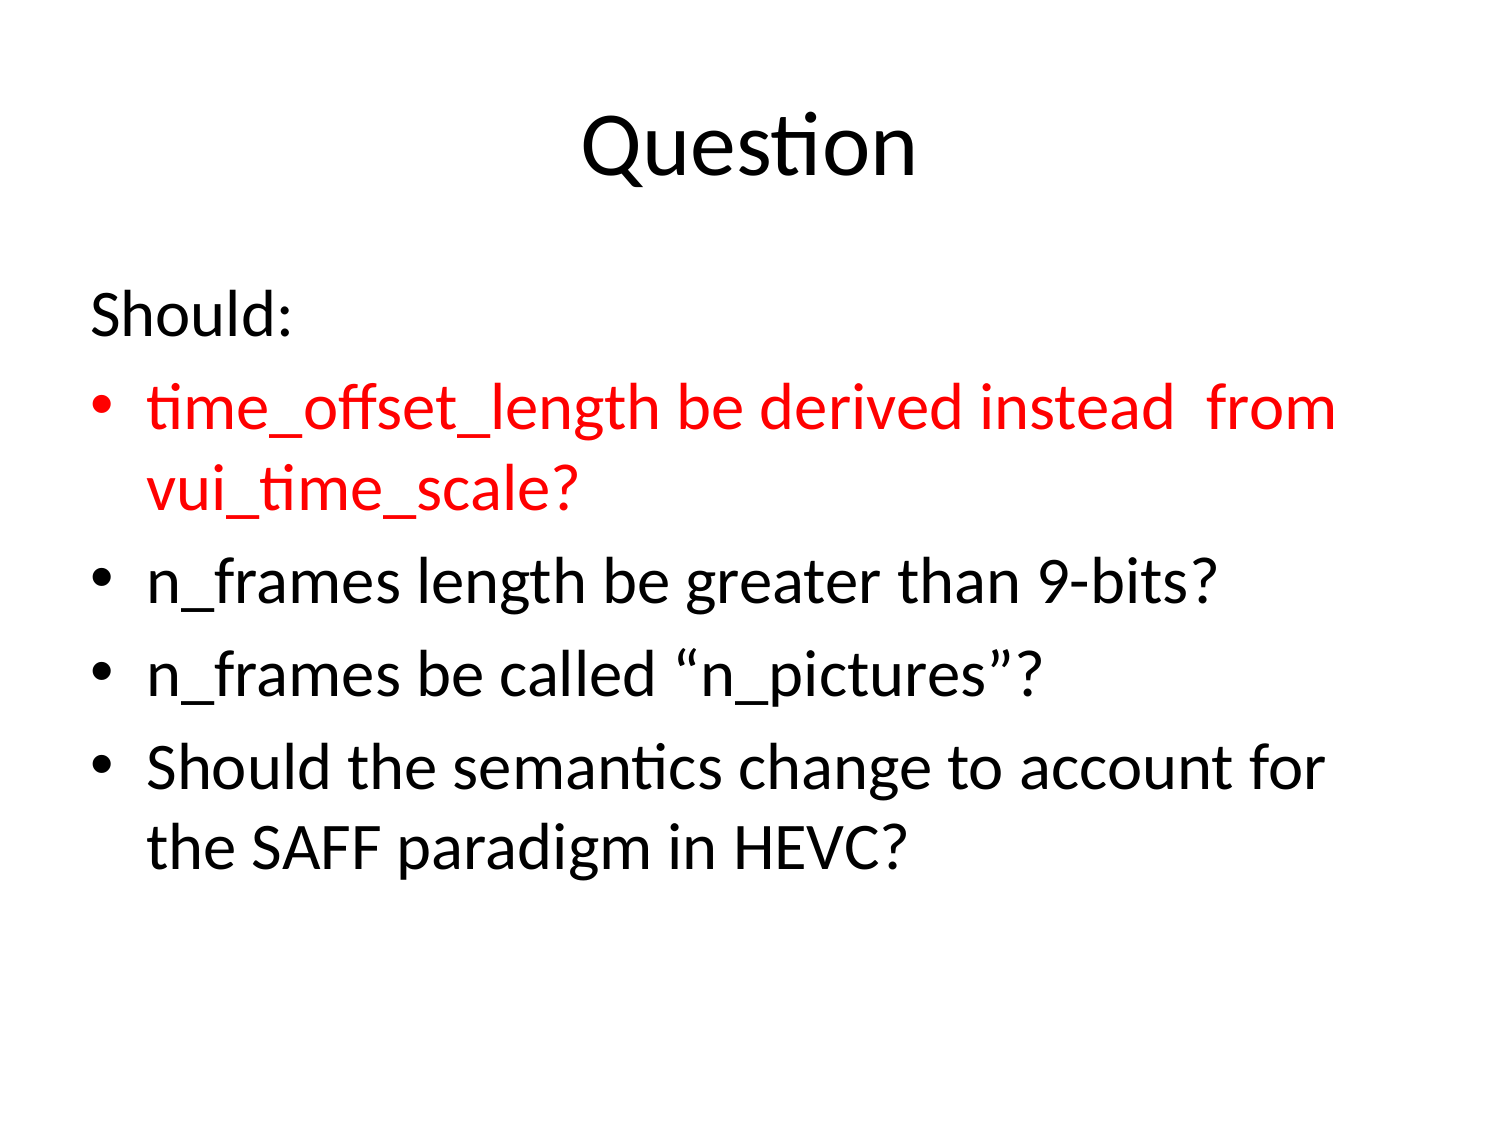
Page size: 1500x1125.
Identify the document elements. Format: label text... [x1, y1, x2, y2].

list Should: time_offset_length be derived instead from vui_time_scale? n_frames length be greater than 9-bits? n_frames be called “n_pictures”? Should the semantics change to account for the SAFF paradigm in HEVC? [75, 262, 1425, 1005]
title Question [75, 45, 1425, 233]
